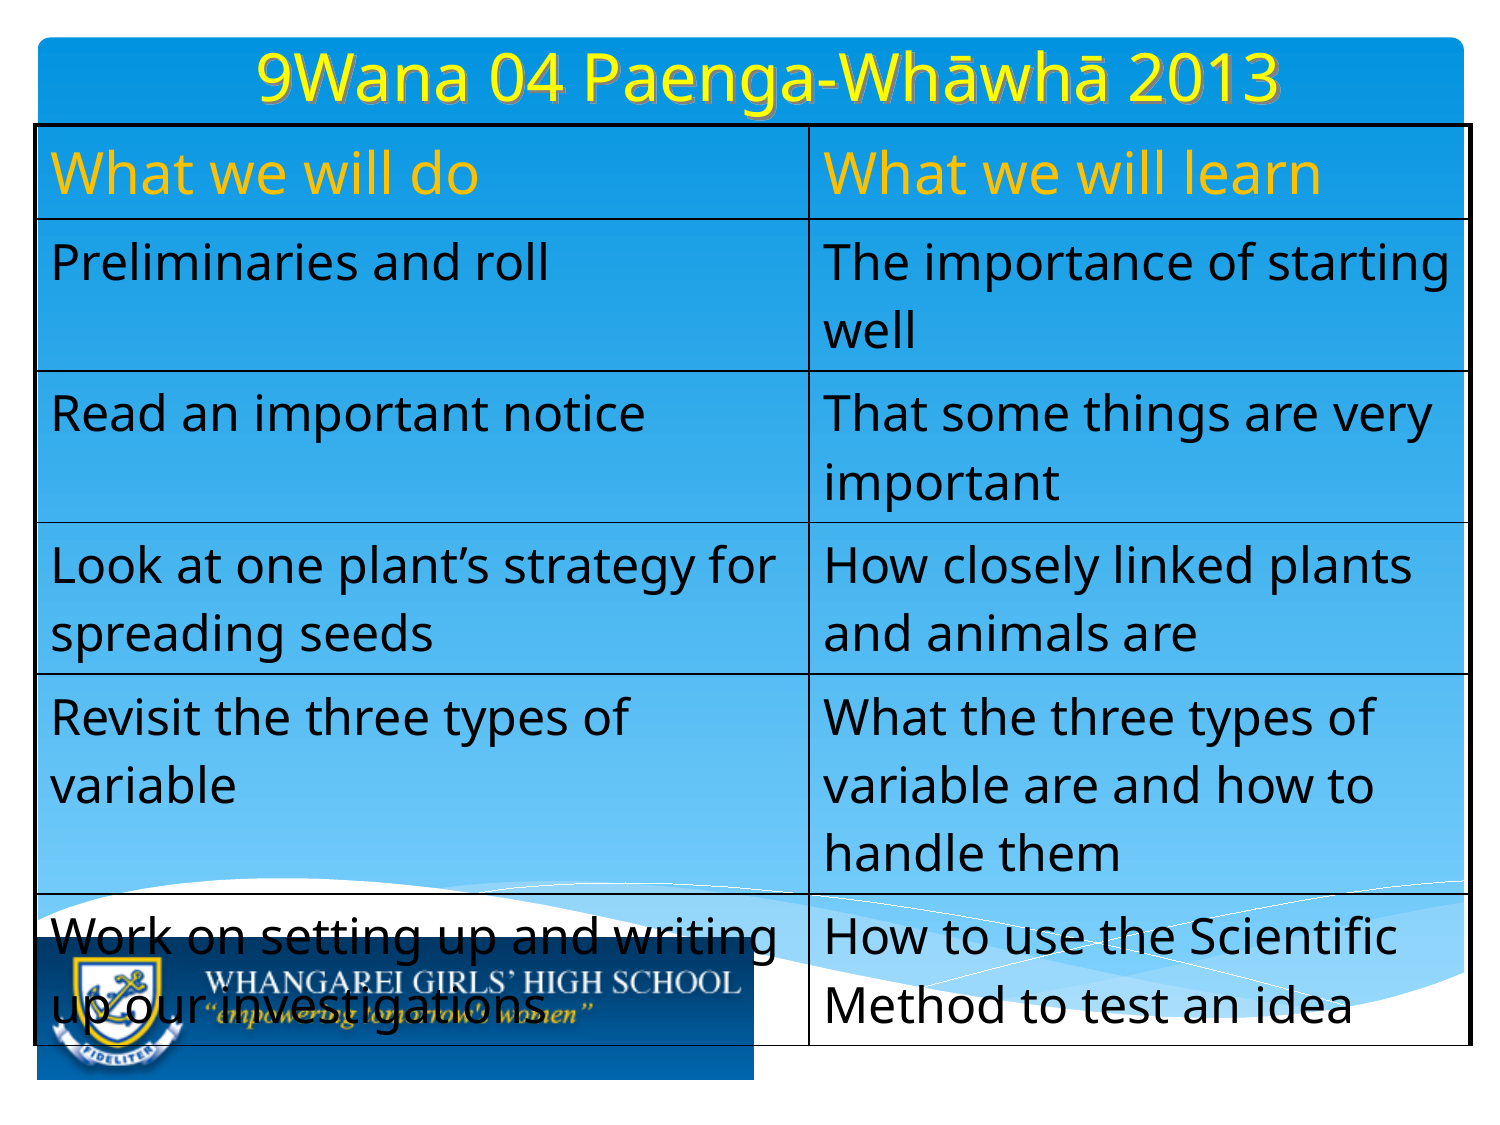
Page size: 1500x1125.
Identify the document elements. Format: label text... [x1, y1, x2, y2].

table_cell The importance of starting well [810, 220, 1468, 370]
table_cell Revisit the three types of variable [37, 675, 808, 893]
table_cell Look at one plant’s strategy for spreading seeds [37, 523, 808, 673]
table_cell How closely linked plants and animals are [810, 523, 1468, 673]
table_cell That some things are very important [810, 372, 1468, 522]
picture [37, 937, 754, 1080]
table_cell Preliminaries and roll [37, 220, 808, 370]
table_cell Work on setting up and writing up our investigations [37, 895, 808, 1045]
table_header What we will learn [810, 127, 1468, 218]
table_cell Read an important notice [37, 372, 808, 522]
text_box 9Wana 04 Paenga-Whāwhā 2013 [162, 24, 1375, 123]
table_cell How to use the Scientific Method to test an idea [810, 895, 1468, 1045]
table_cell What the three types of variable are and how to handle them [810, 675, 1468, 893]
table_header What we will do [37, 127, 808, 218]
